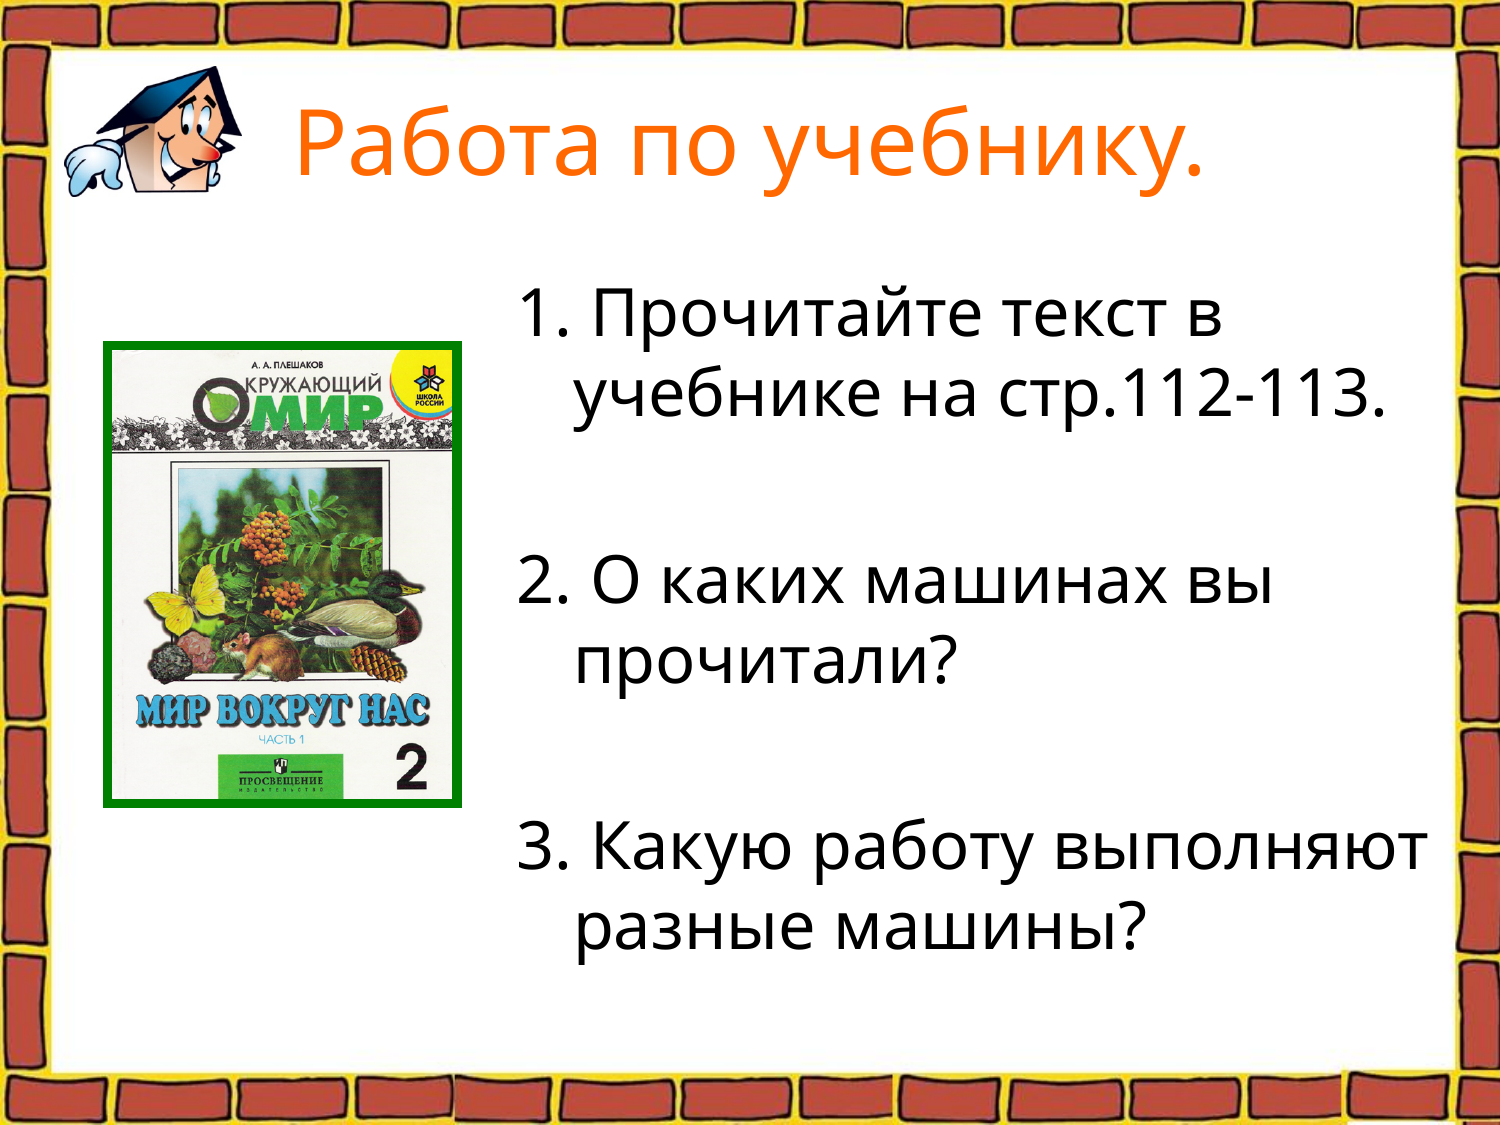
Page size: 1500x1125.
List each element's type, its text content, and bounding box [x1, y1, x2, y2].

title Работа по учебнику. [74, 44, 1426, 233]
picture [0, 0, 1500, 1125]
list 1. Прочитайте текст в учебнике на стр.112-113. 2. О каких машинах вы прочитали? 3. Какую работу выполняют разные машины? [501, 262, 1460, 1006]
